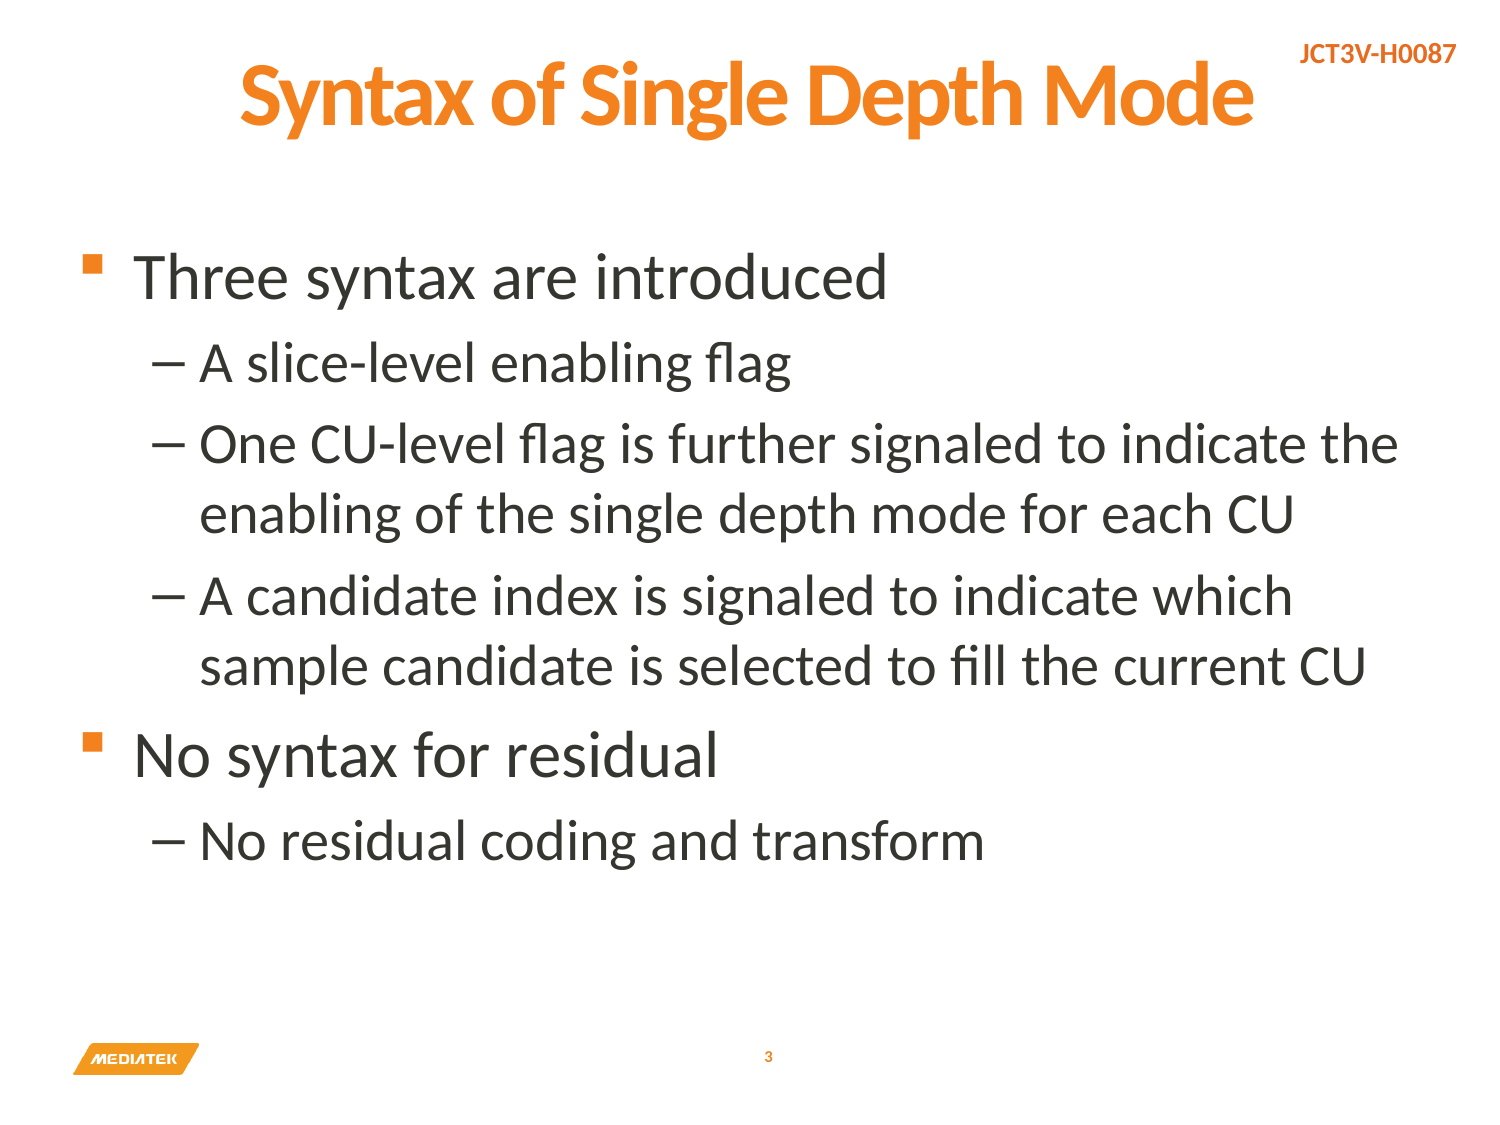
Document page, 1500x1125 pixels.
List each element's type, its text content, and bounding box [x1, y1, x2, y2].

list Three syntax are introduced A slice-level enabling flag One CU-level flag is further signaled to indicate the enabling of the single depth mode for each CU A candidate index is signaled to indicate which sample candidate is selected to fill the current CU No syntax for residual No residual coding and transform [62, 224, 1424, 1050]
picture [73, 1050, 199, 1075]
slide_number 3 [711, 1022, 788, 1089]
title Syntax of Single Depth Mode [87, 47, 1410, 200]
